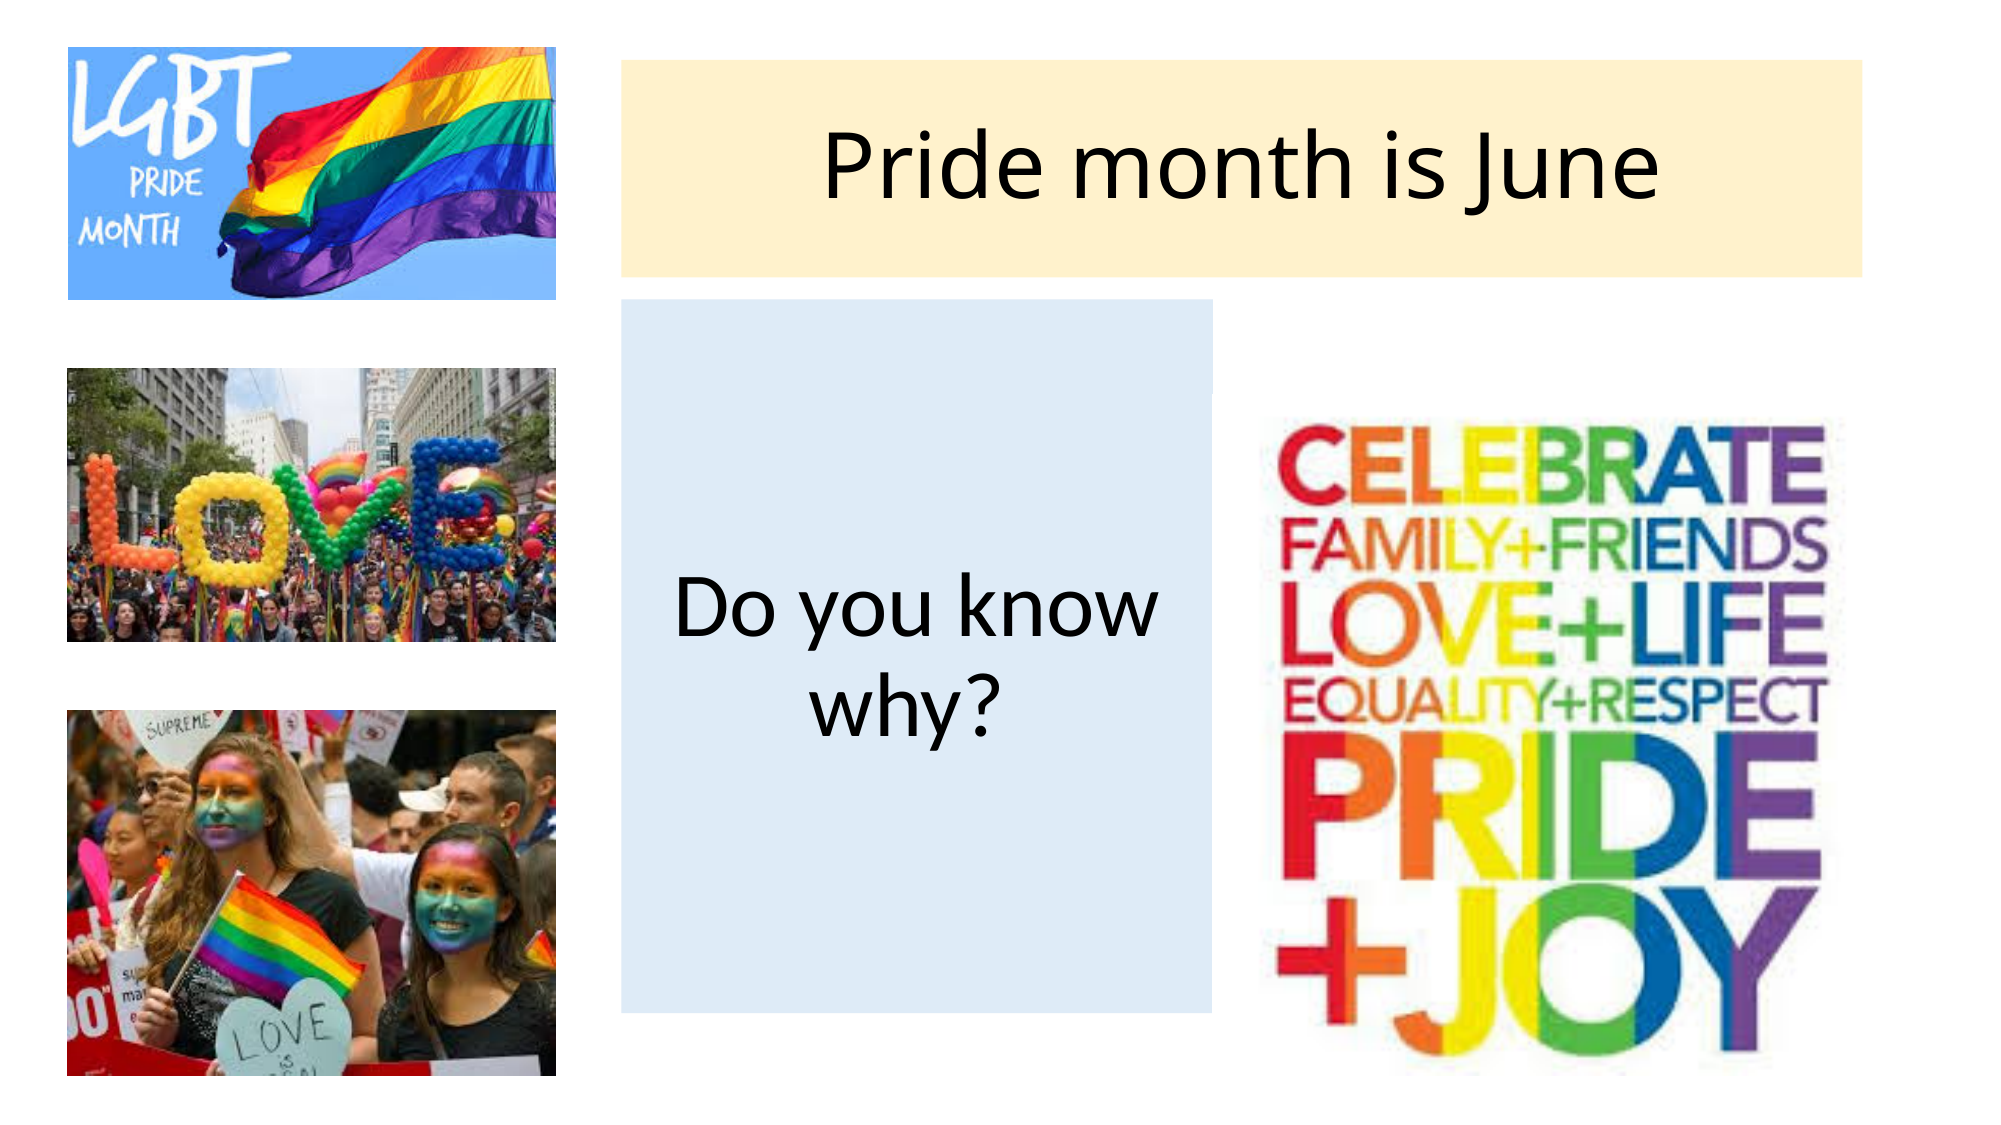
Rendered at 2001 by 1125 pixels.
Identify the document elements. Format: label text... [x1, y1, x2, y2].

picture [67, 710, 556, 1076]
picture [68, 47, 556, 300]
picture [67, 367, 556, 642]
list Do you know why? [621, 299, 1213, 1014]
picture [1212, 394, 1895, 1076]
title Pride month is June [621, 59, 1863, 278]
